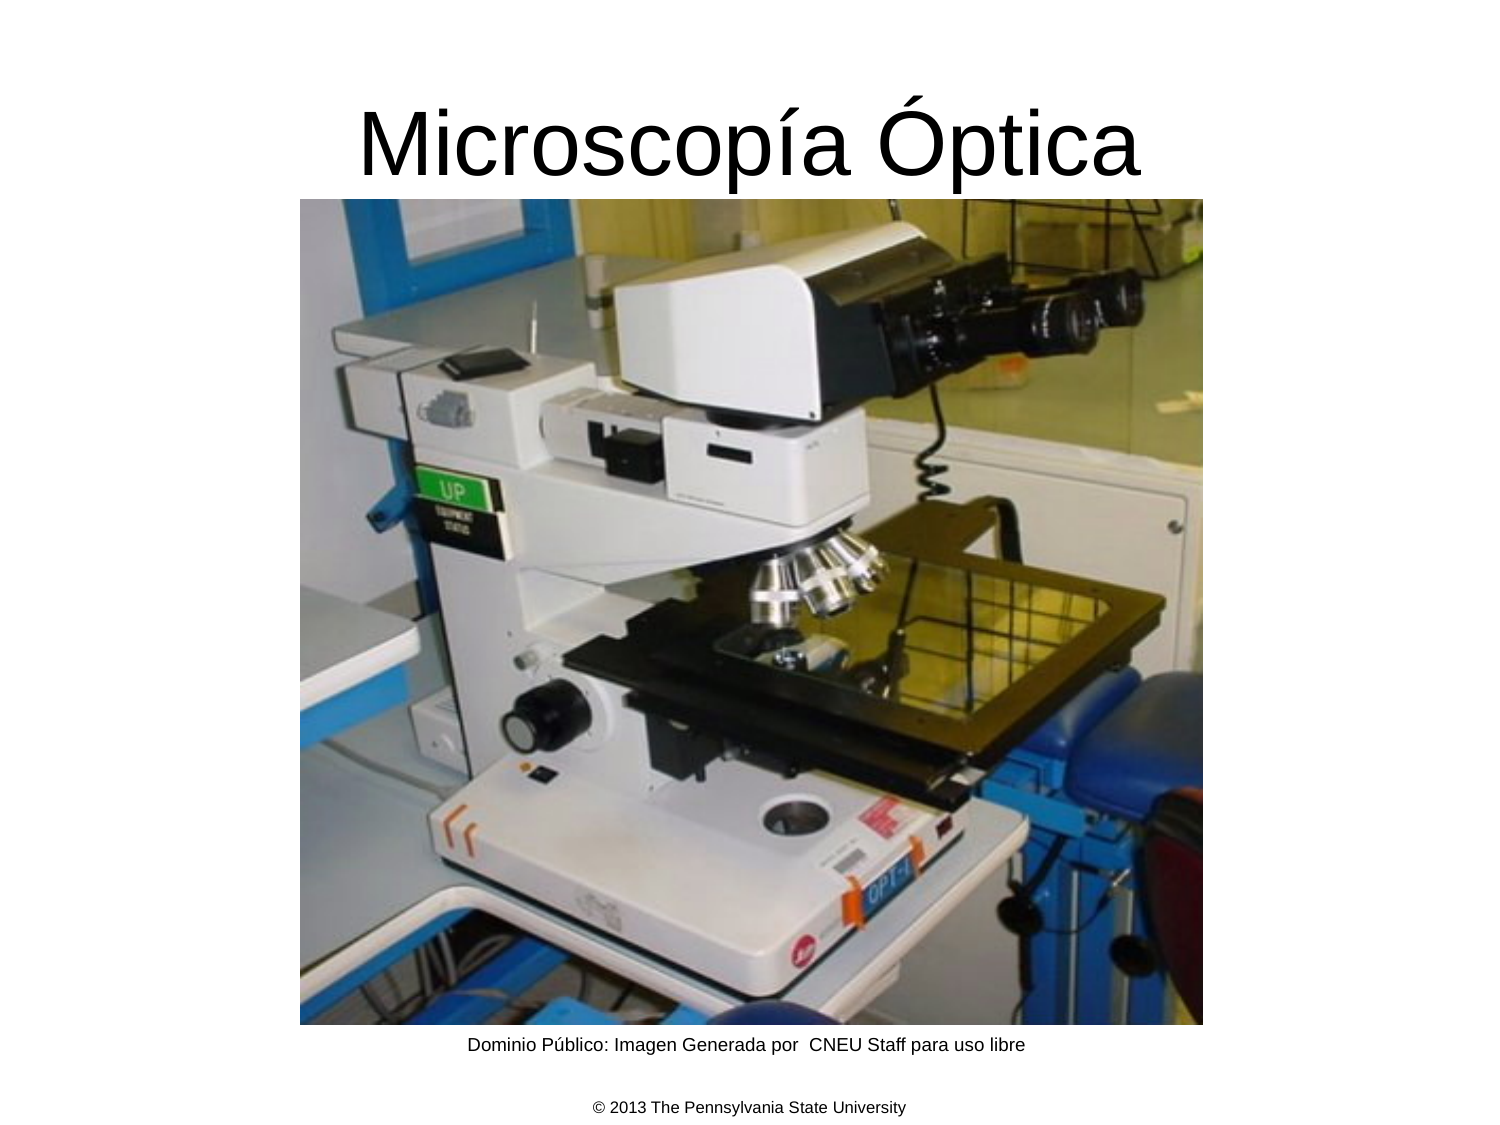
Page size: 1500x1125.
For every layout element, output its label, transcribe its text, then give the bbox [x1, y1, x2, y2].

picture [299, 199, 1204, 1026]
text_box Dominio Público: Imagen Generada por CNEU Staff para uso libre [452, 1033, 1203, 1063]
title Microscopía Óptica [74, 44, 1426, 233]
